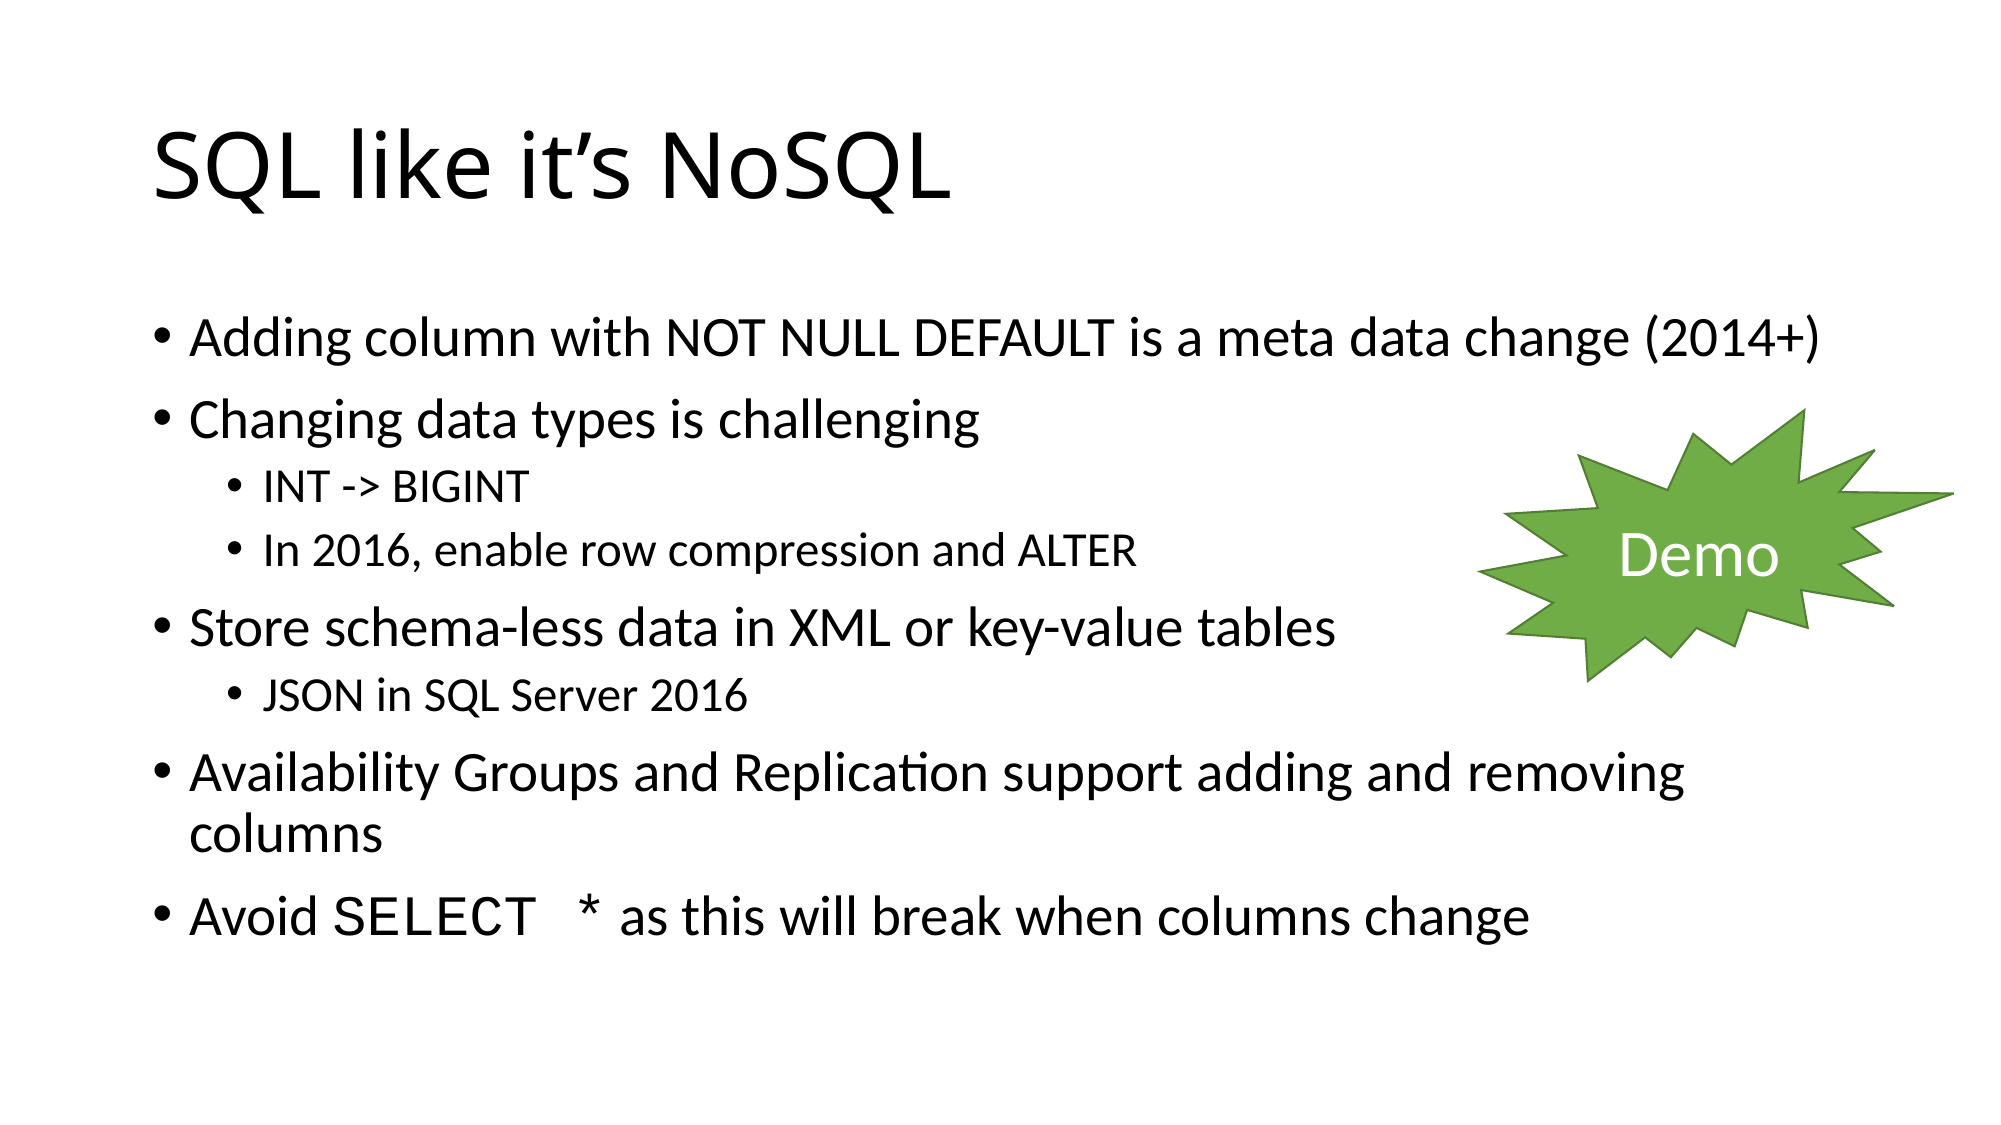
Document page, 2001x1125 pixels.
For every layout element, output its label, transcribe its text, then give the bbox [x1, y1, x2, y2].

list Adding column with NOT NULL DEFAULT is a meta data change (2014+) Changing data types is challenging INT -> BIGINT In 2016, enable row compression and ALTER Store schema-less data in XML or key-value tables JSON in SQL Server 2016 Availability Groups and Replication support adding and removing columns Avoid SELECT * as this will break when columns change [137, 299, 1863, 1014]
text_box Demo [1476, 408, 1955, 683]
title SQL like it’s NoSQL [137, 59, 1863, 278]
